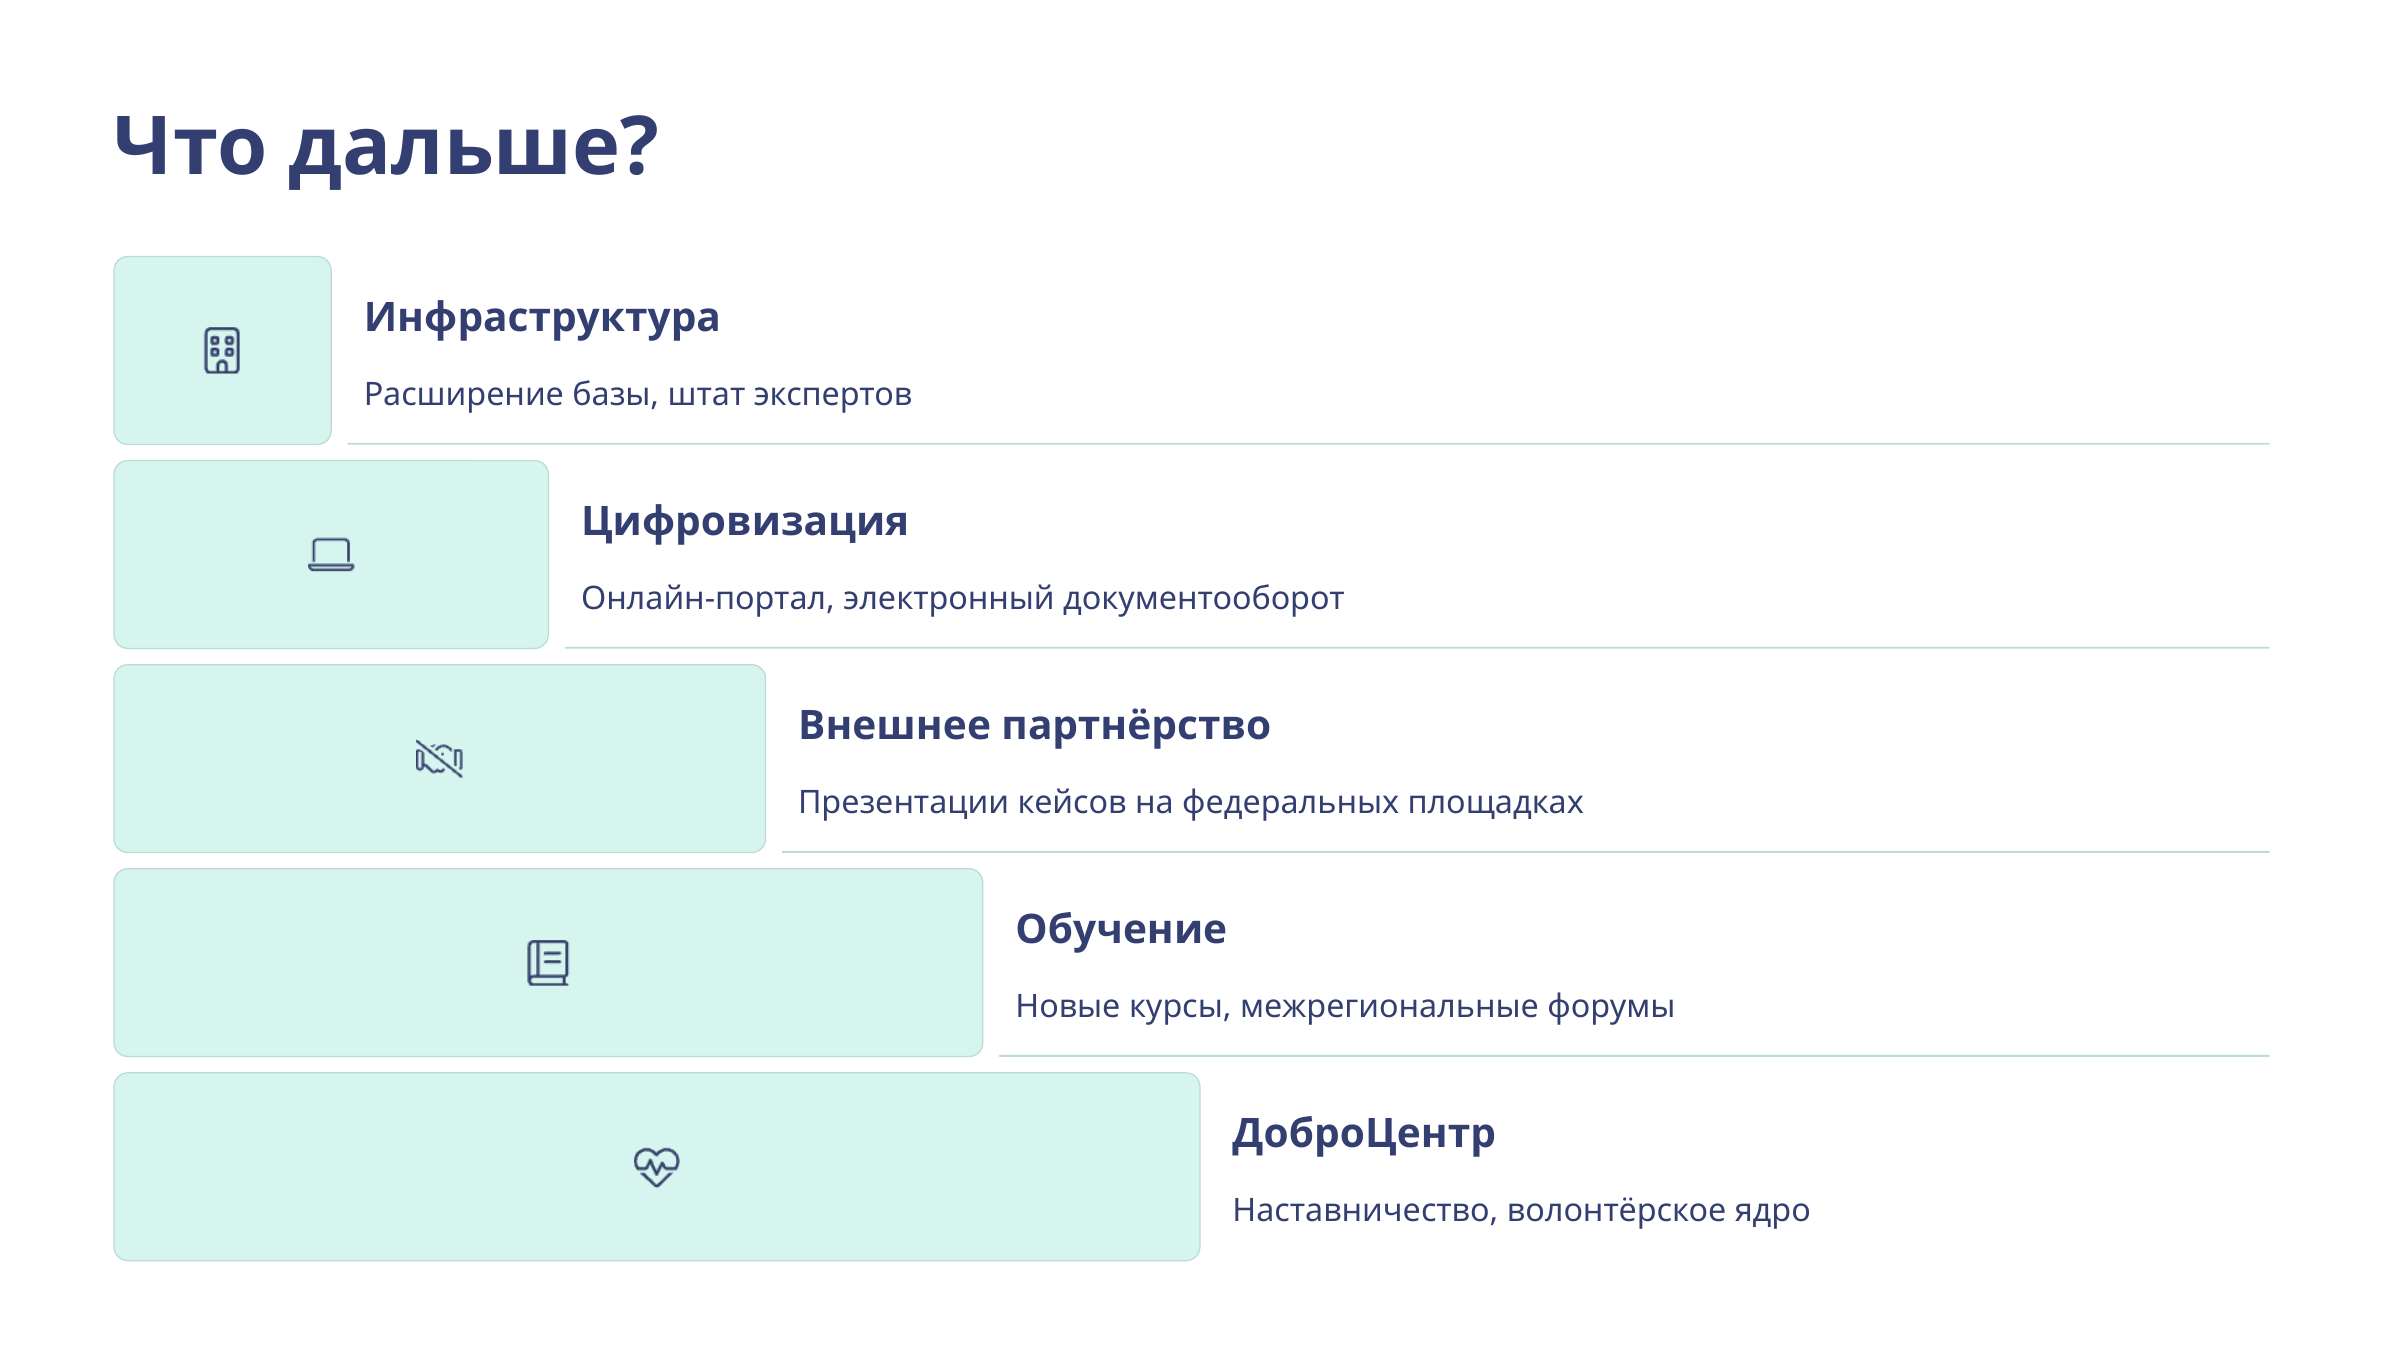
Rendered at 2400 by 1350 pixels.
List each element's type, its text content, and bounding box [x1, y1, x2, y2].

picture [634, 1138, 680, 1196]
picture [199, 321, 246, 380]
text_box [113, 664, 766, 853]
text_box Цифровизация [581, 493, 1000, 545]
text_box [113, 868, 983, 1057]
text_box [113, 1072, 1201, 1261]
text_box Что дальше? [114, 89, 929, 192]
text_box Внешнее партнёрство [798, 697, 1387, 749]
text_box [113, 256, 332, 445]
text_box Обучение [1015, 901, 1423, 953]
text_box Новые курсы, межрегиональные форумы [1015, 971, 1676, 1024]
picture [525, 933, 572, 992]
picture [416, 729, 463, 788]
text_box Расширение базы, штат экспертов [363, 359, 916, 412]
text_box Наставничество, волонтёрское ядро [1232, 1175, 1814, 1229]
picture [308, 525, 355, 584]
text_box [113, 460, 549, 649]
text_box Презентации кейсов на федеральных площадках [798, 767, 1586, 820]
text_box Онлайн-портал, электронный документооборот [581, 563, 1347, 616]
text_box Инфраструктура [363, 289, 832, 340]
text_box ДоброЦентр [1232, 1105, 1640, 1157]
